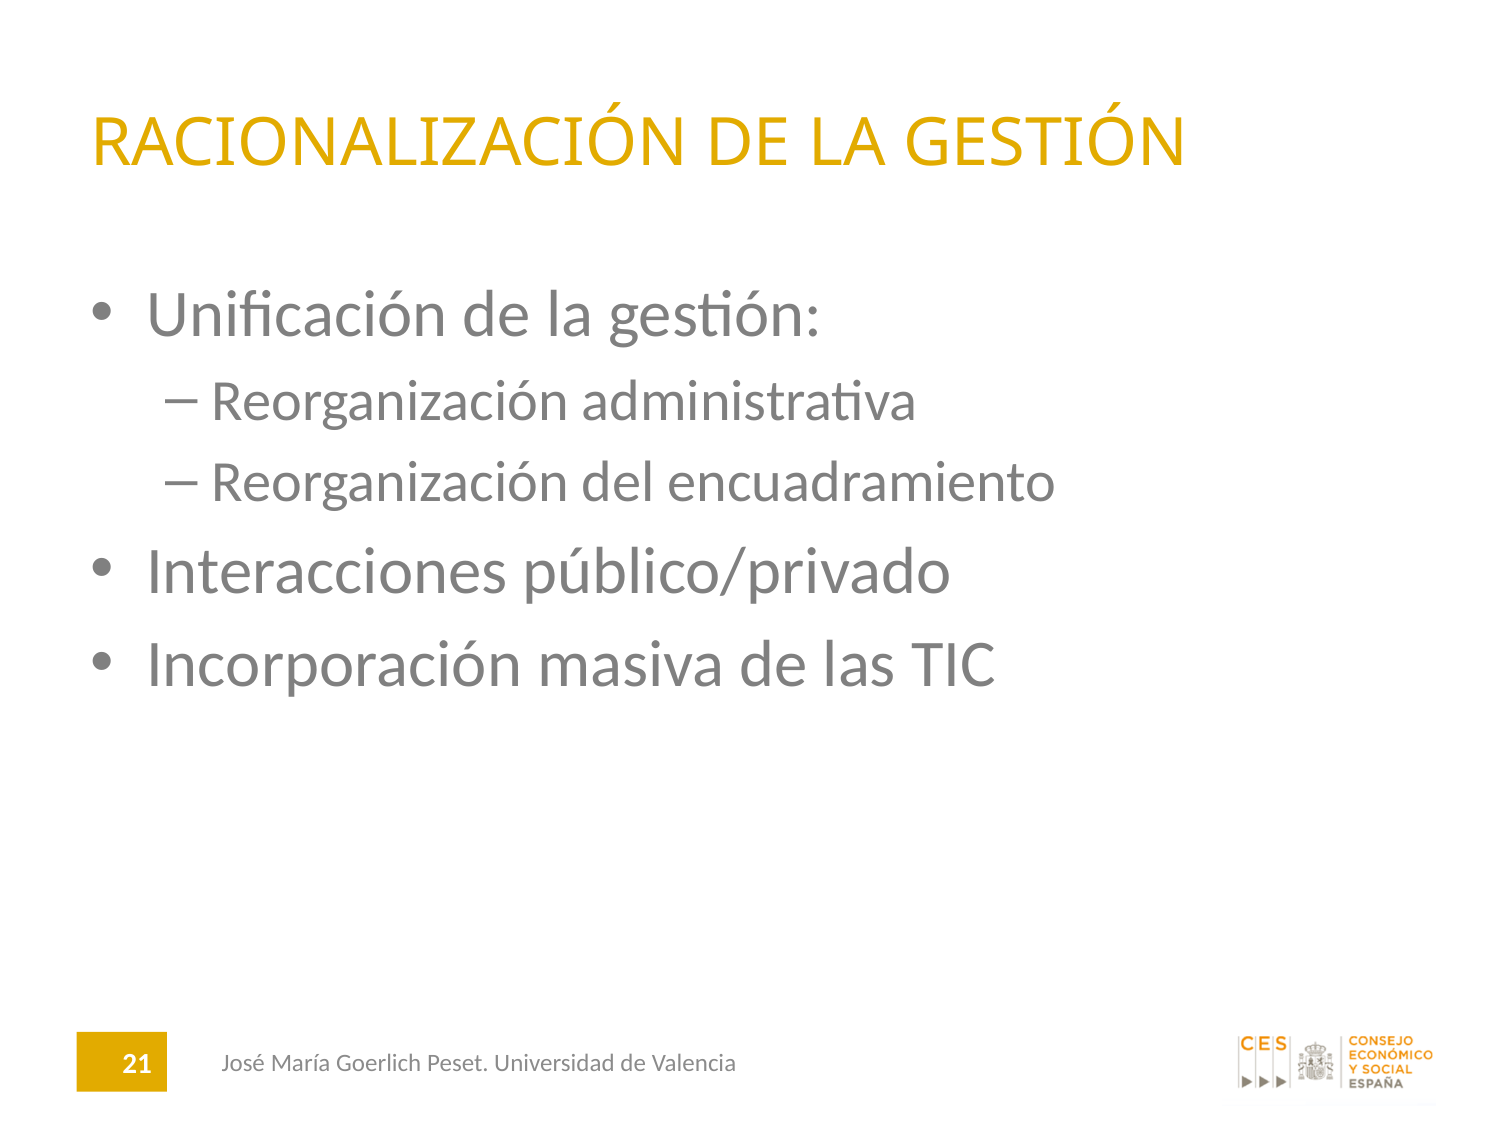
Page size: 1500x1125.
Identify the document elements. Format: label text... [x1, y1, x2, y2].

slide_number 21 [76, 1031, 167, 1092]
footer José María Goerlich Peset. Universidad de Valencia [206, 1031, 1211, 1092]
title Racionalización de la gestión [75, 45, 1425, 233]
list Unificación de la gestión: Reorganización administrativa Reorganización del encuadramiento Interacciones público/privado Incorporación masiva de las TIC [75, 262, 1425, 1005]
picture [1222, 1017, 1436, 1106]
